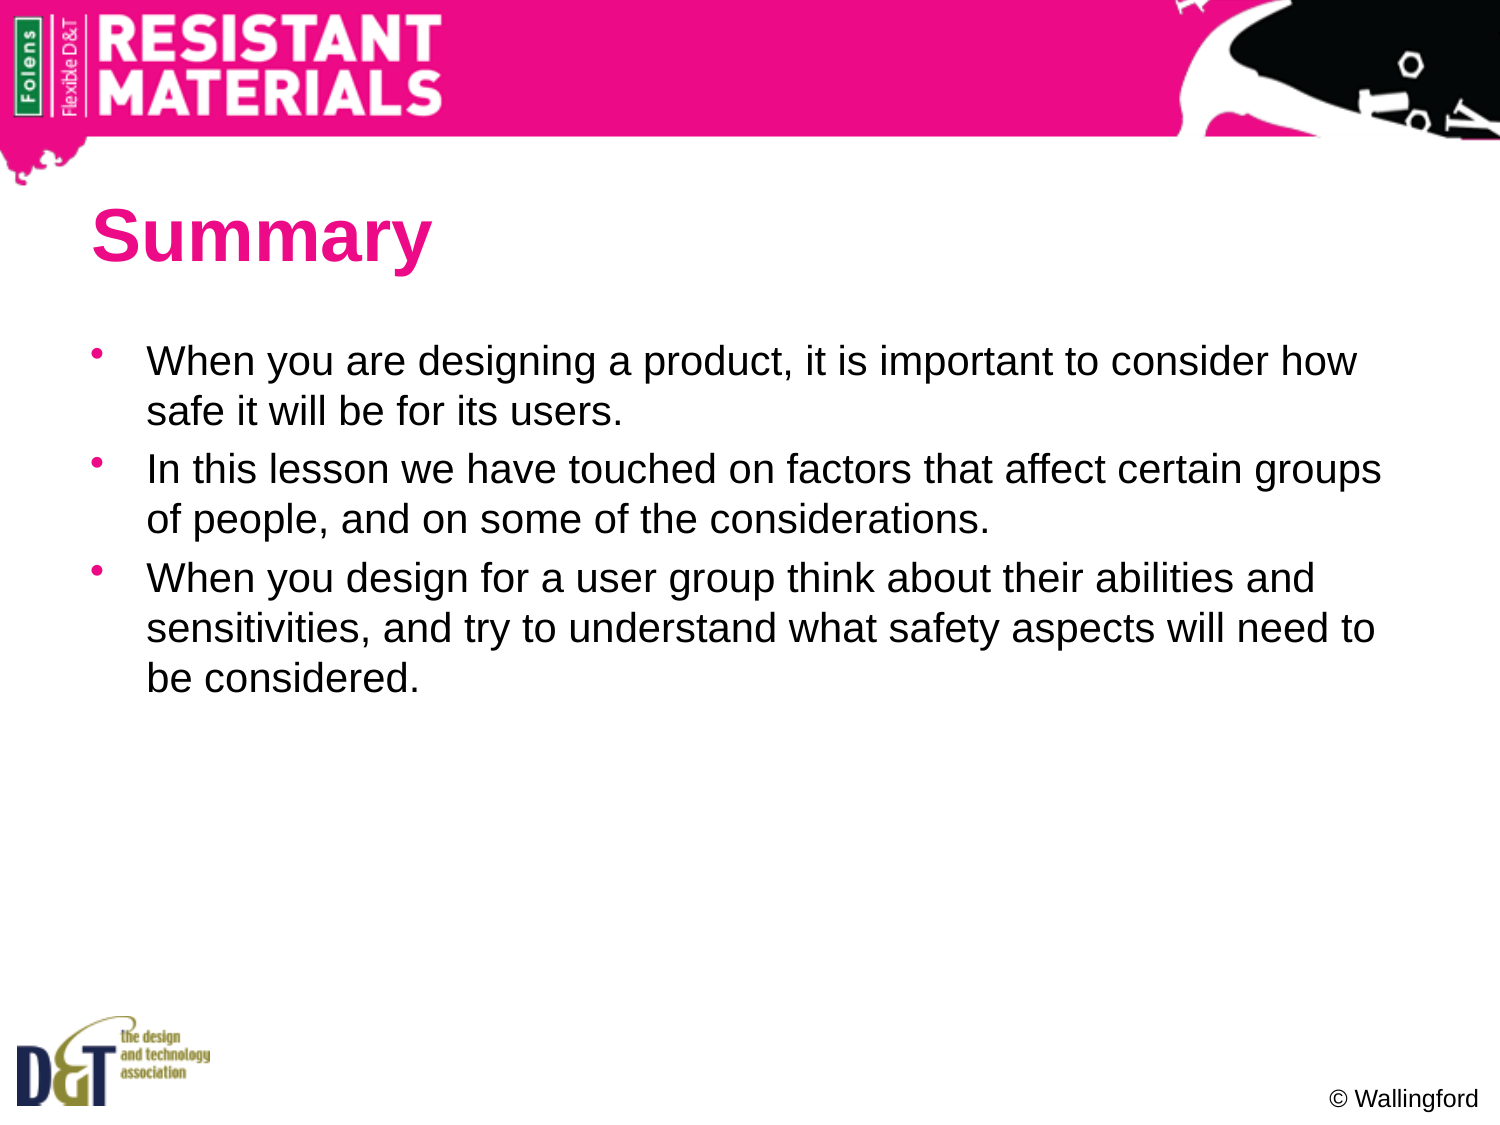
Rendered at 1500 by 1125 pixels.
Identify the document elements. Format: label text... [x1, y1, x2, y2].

list When you are designing a product, it is important to consider how safe it will be for its users. In this lesson we have touched on factors that affect certain groups of people, and on some of the considerations. When you design for a user group think about their abilities and sensitivities, and try to understand what safety aspects will need to be considered. [75, 326, 1425, 1005]
title Summary [76, 160, 1427, 301]
footer © Wallingford [1257, 1074, 1495, 1125]
picture [0, 0, 1500, 1125]
